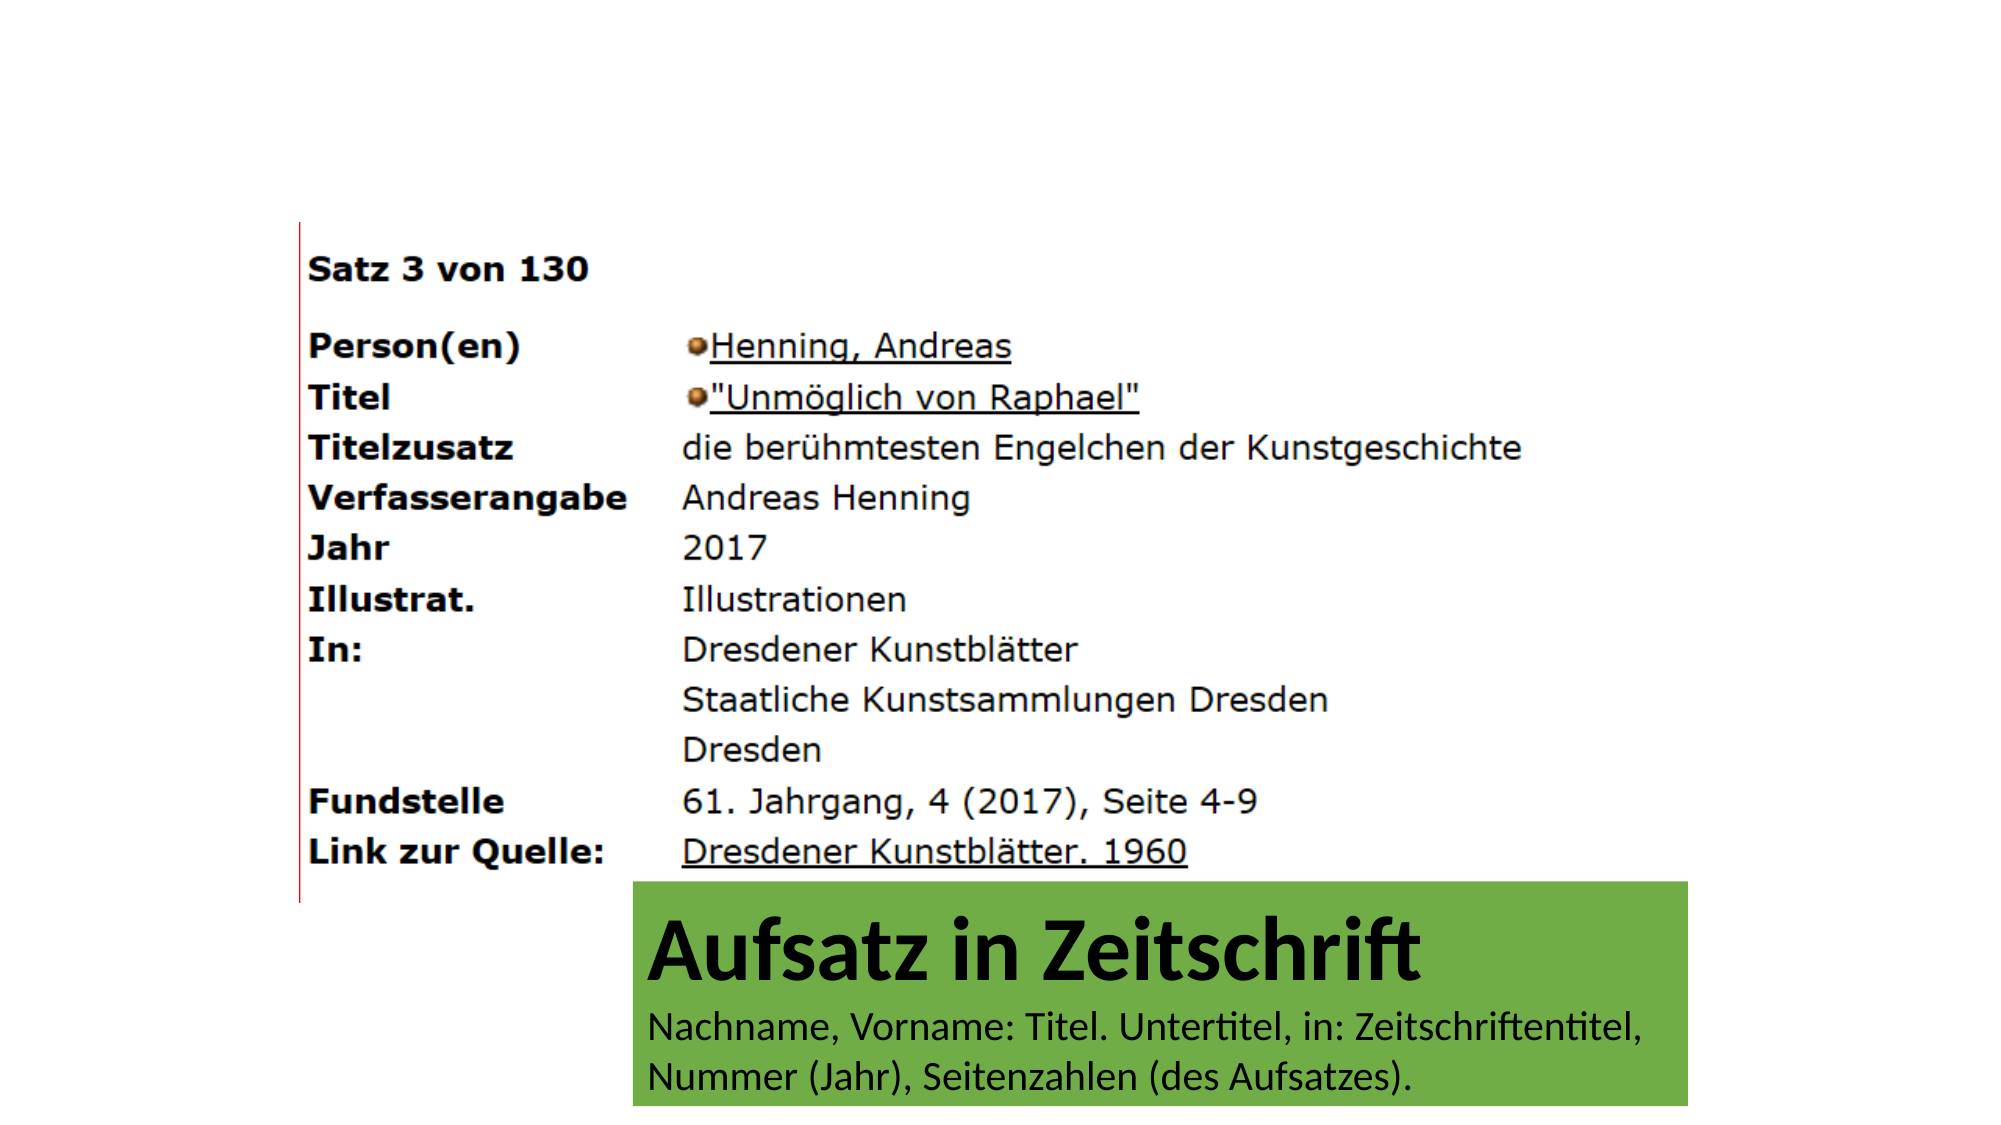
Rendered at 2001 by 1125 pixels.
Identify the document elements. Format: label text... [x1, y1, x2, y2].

text_box Aufsatz in Zeitschrift Nachname, Vorname: Titel. Untertitel, in: Zeitschriftentitel, Nummer (Jahr), Seitenzahlen (des Aufsatzes). [632, 903, 1688, 1107]
picture [299, 222, 1701, 903]
